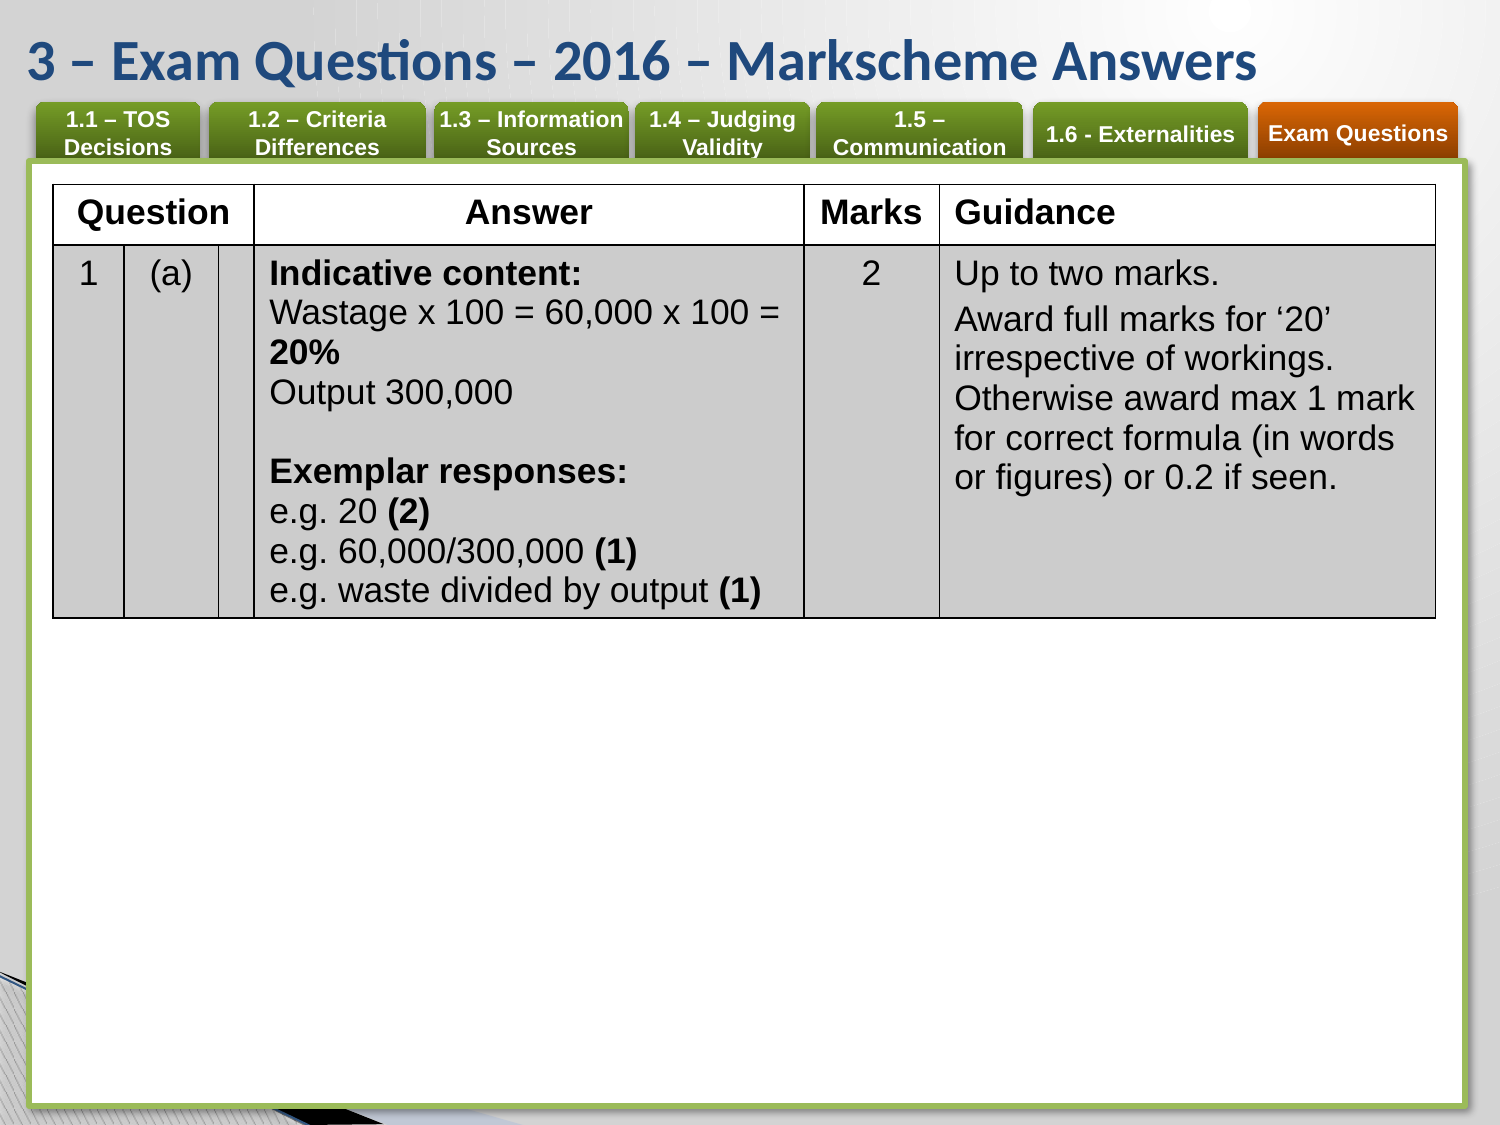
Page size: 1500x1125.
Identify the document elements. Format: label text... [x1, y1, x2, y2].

table_header Question [54, 185, 253, 244]
table_header Guidance [940, 185, 1435, 244]
picture [281, 1114, 303, 1125]
table_cell 1 [54, 246, 123, 617]
table_cell Up to two marks. Award full marks for ‘20’ irrespective of workings. Otherwise award max 1 mark for correct formula (in words or figures) or 0.2 if seen. [940, 246, 1435, 617]
table_cell [219, 246, 253, 617]
table_header Marks [805, 185, 939, 244]
table_cell (a) [125, 246, 218, 617]
table_cell 2 [805, 246, 939, 617]
title 3 – Exam Questions – 2016 – Markscheme Answers [11, 11, 1465, 102]
table_header Answer [255, 185, 803, 244]
table_cell Indicative content: Wastage x 100 = 60,000 x 100 = 20% Output 300,000 Exemplar responses: e.g. 20 (2) e.g. 60,000/300,000 (1) e.g. waste divided by output (1) [255, 246, 803, 617]
